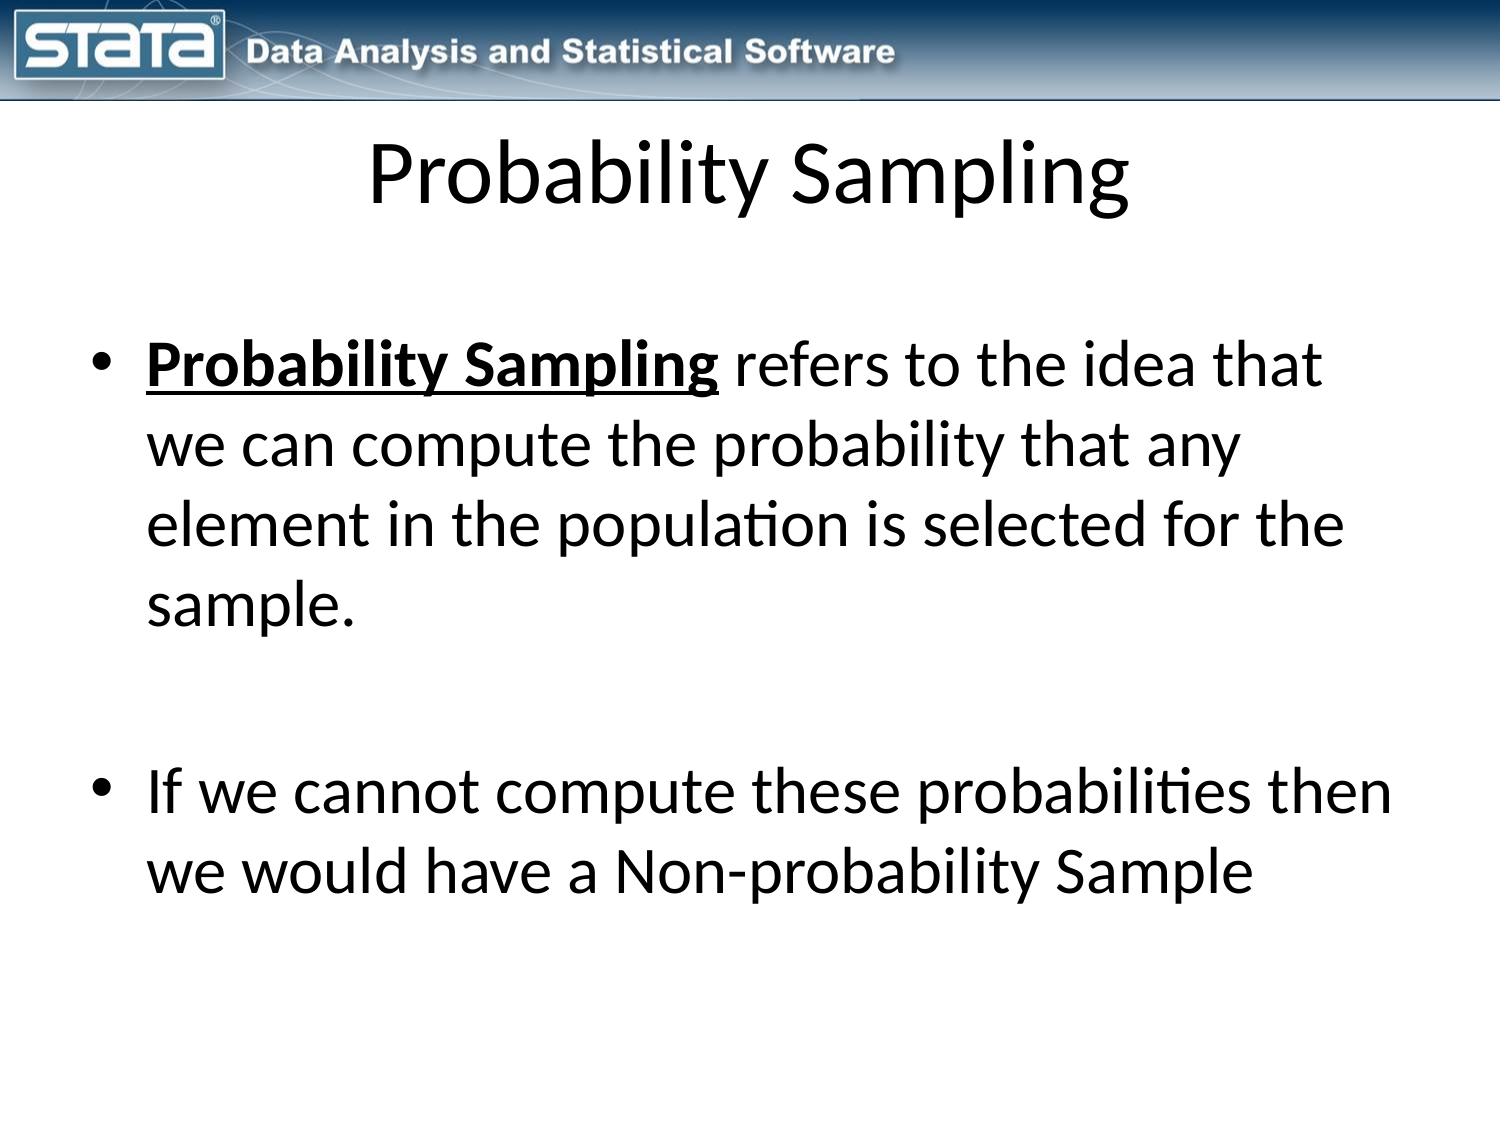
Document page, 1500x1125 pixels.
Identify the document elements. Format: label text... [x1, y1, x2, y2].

list Probability Sampling refers to the idea that we can compute the probability that any element in the population is selected for the sample. If we cannot compute these probabilities then we would have a Non-probability Sample [75, 312, 1425, 1055]
title Probability Sampling [75, 109, 1425, 233]
picture [0, 0, 1500, 102]
